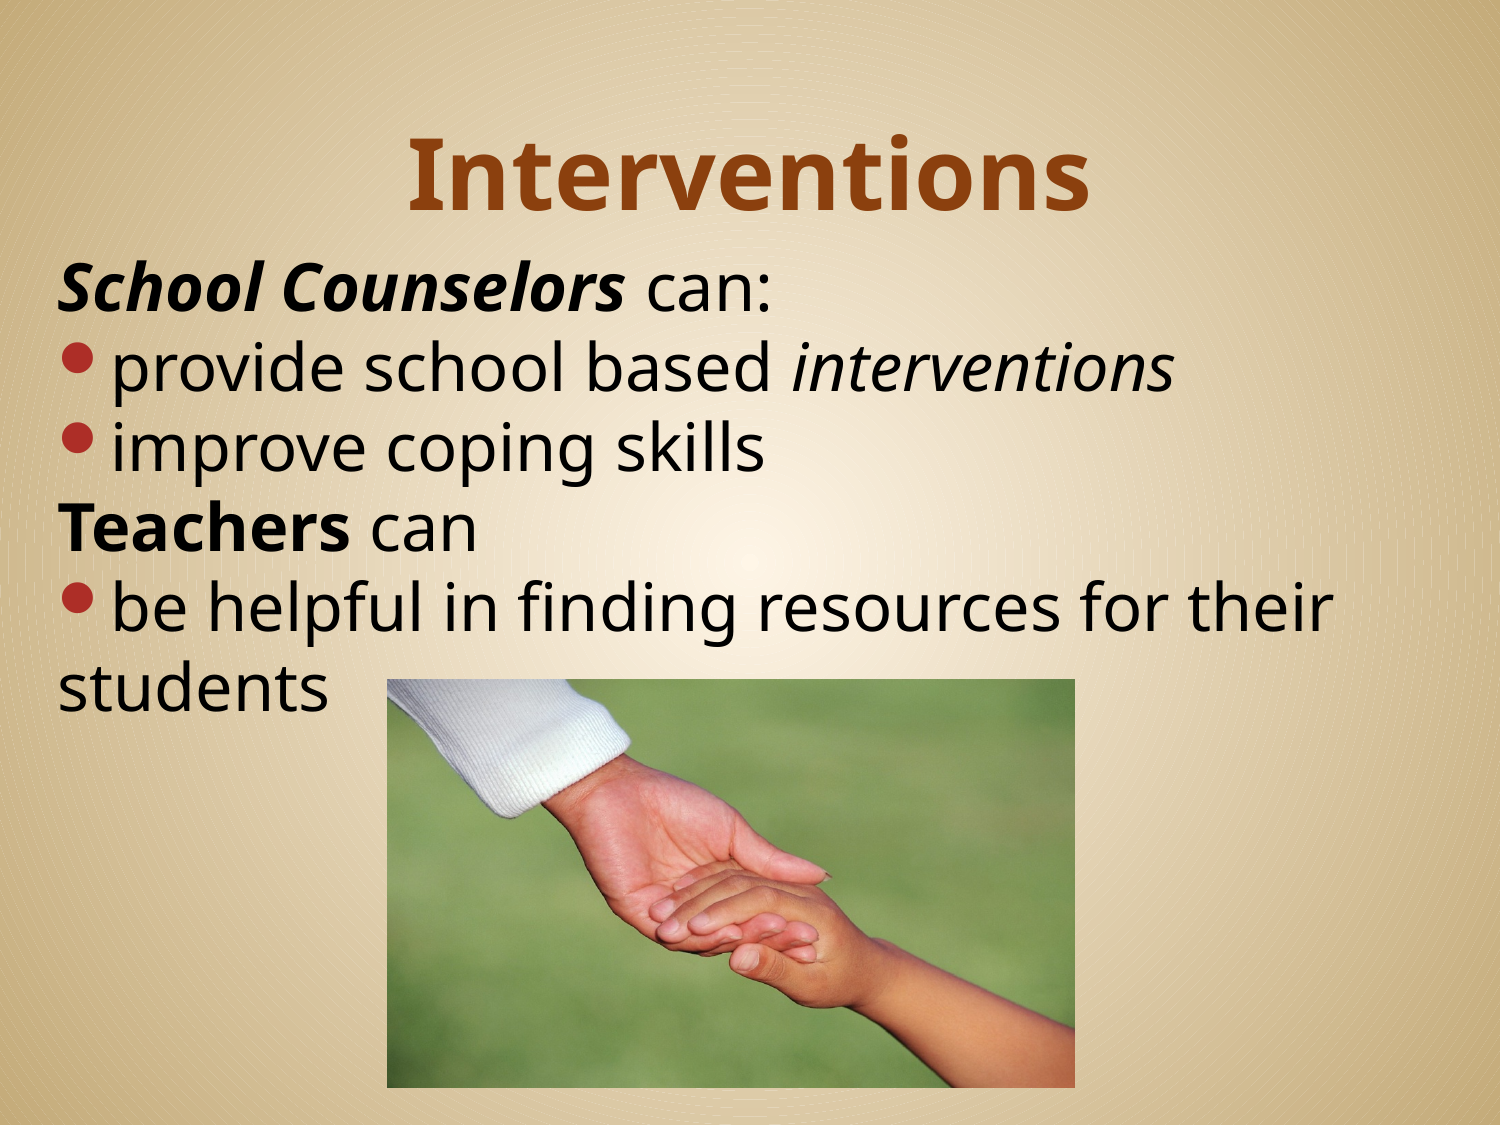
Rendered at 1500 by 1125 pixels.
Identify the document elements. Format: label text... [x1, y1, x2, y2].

list School Counselors can: provide school based interventions improve coping skills Teachers can be helpful in finding resources for their students [50, 237, 1500, 613]
title Interventions [75, 50, 1425, 237]
picture [387, 679, 1076, 1088]
